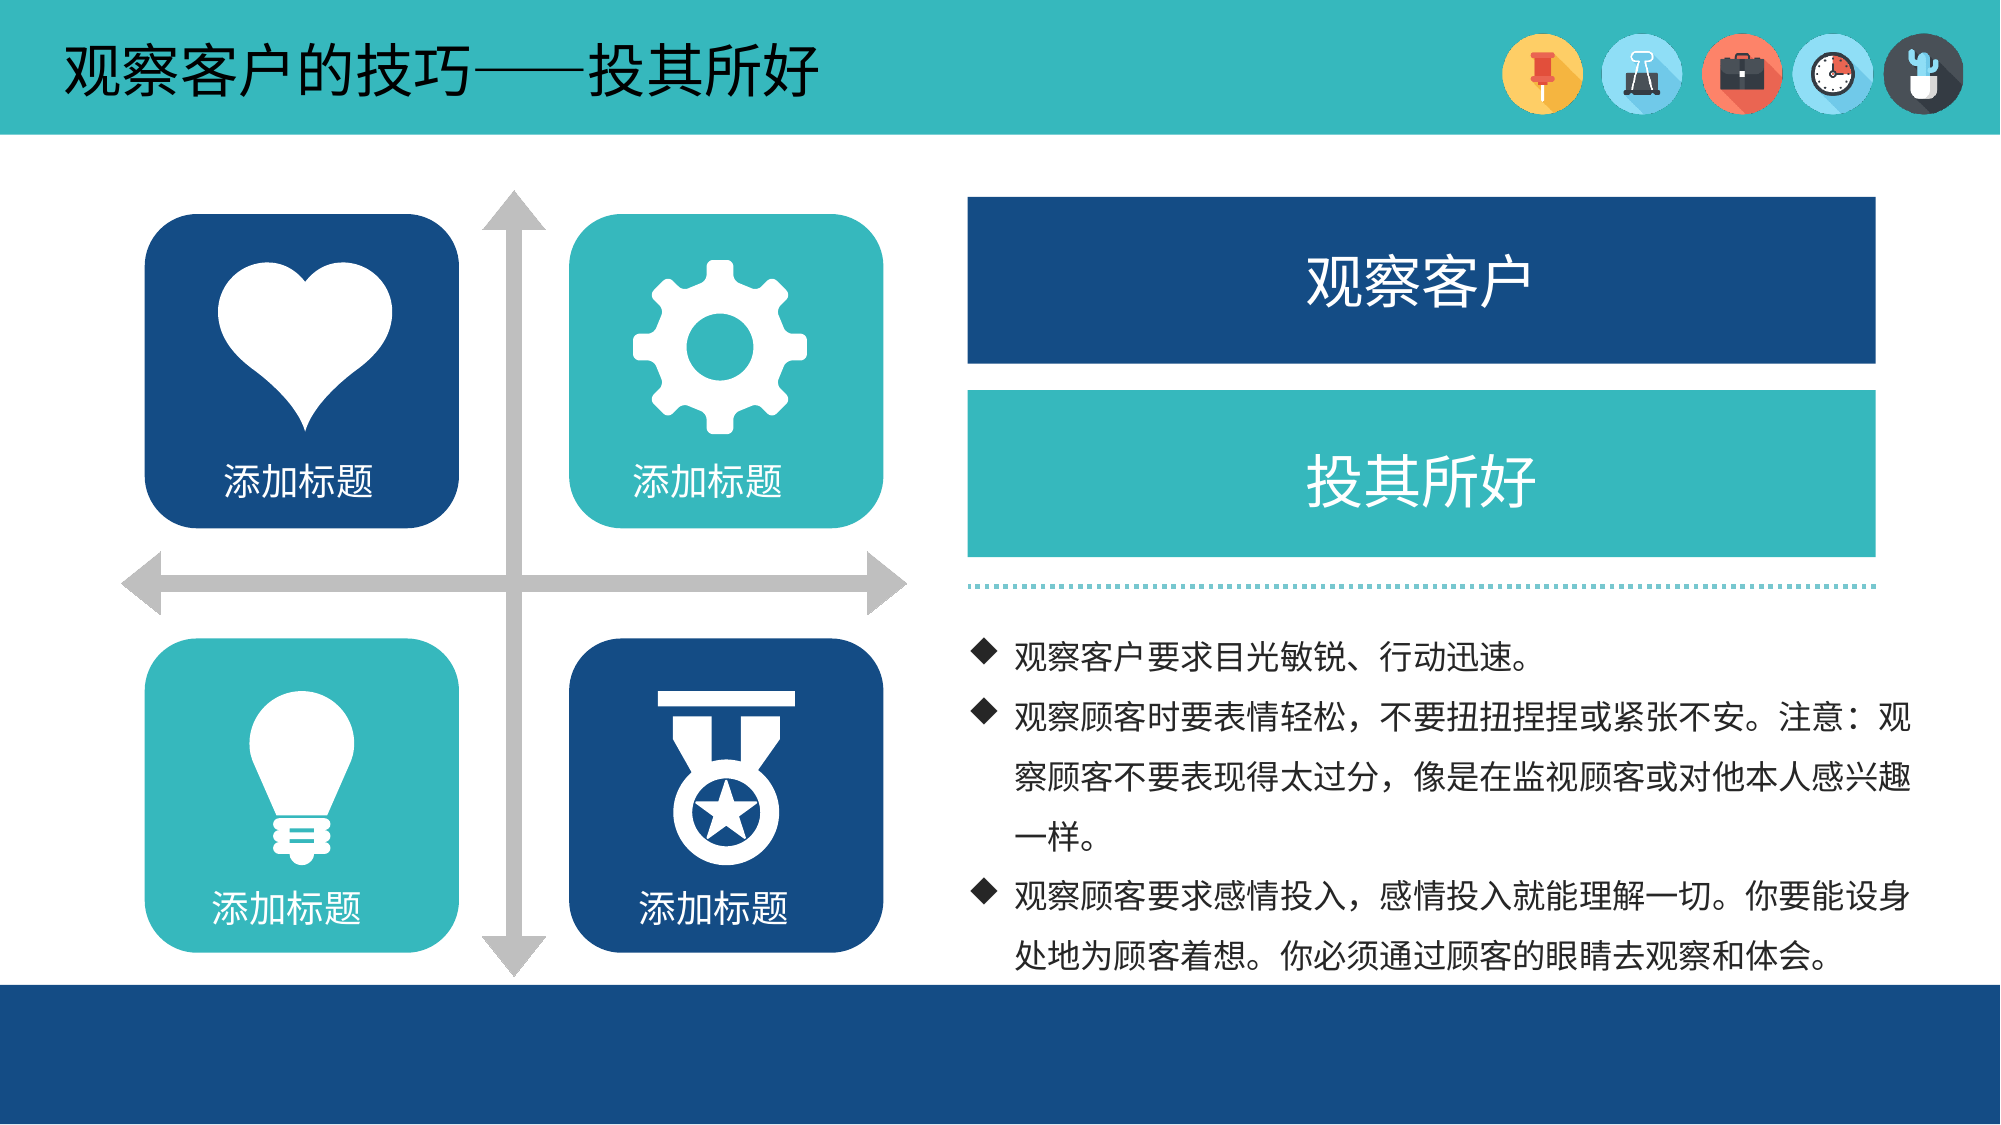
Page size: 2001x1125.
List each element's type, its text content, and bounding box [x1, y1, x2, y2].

text_box [0, 0, 2000, 136]
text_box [121, 190, 907, 977]
picture [1502, 27, 1964, 116]
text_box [967, 196, 1913, 1041]
text_box [0, 984, 2000, 1125]
text_box 观察客户的技巧——投其所好 [49, 26, 869, 112]
